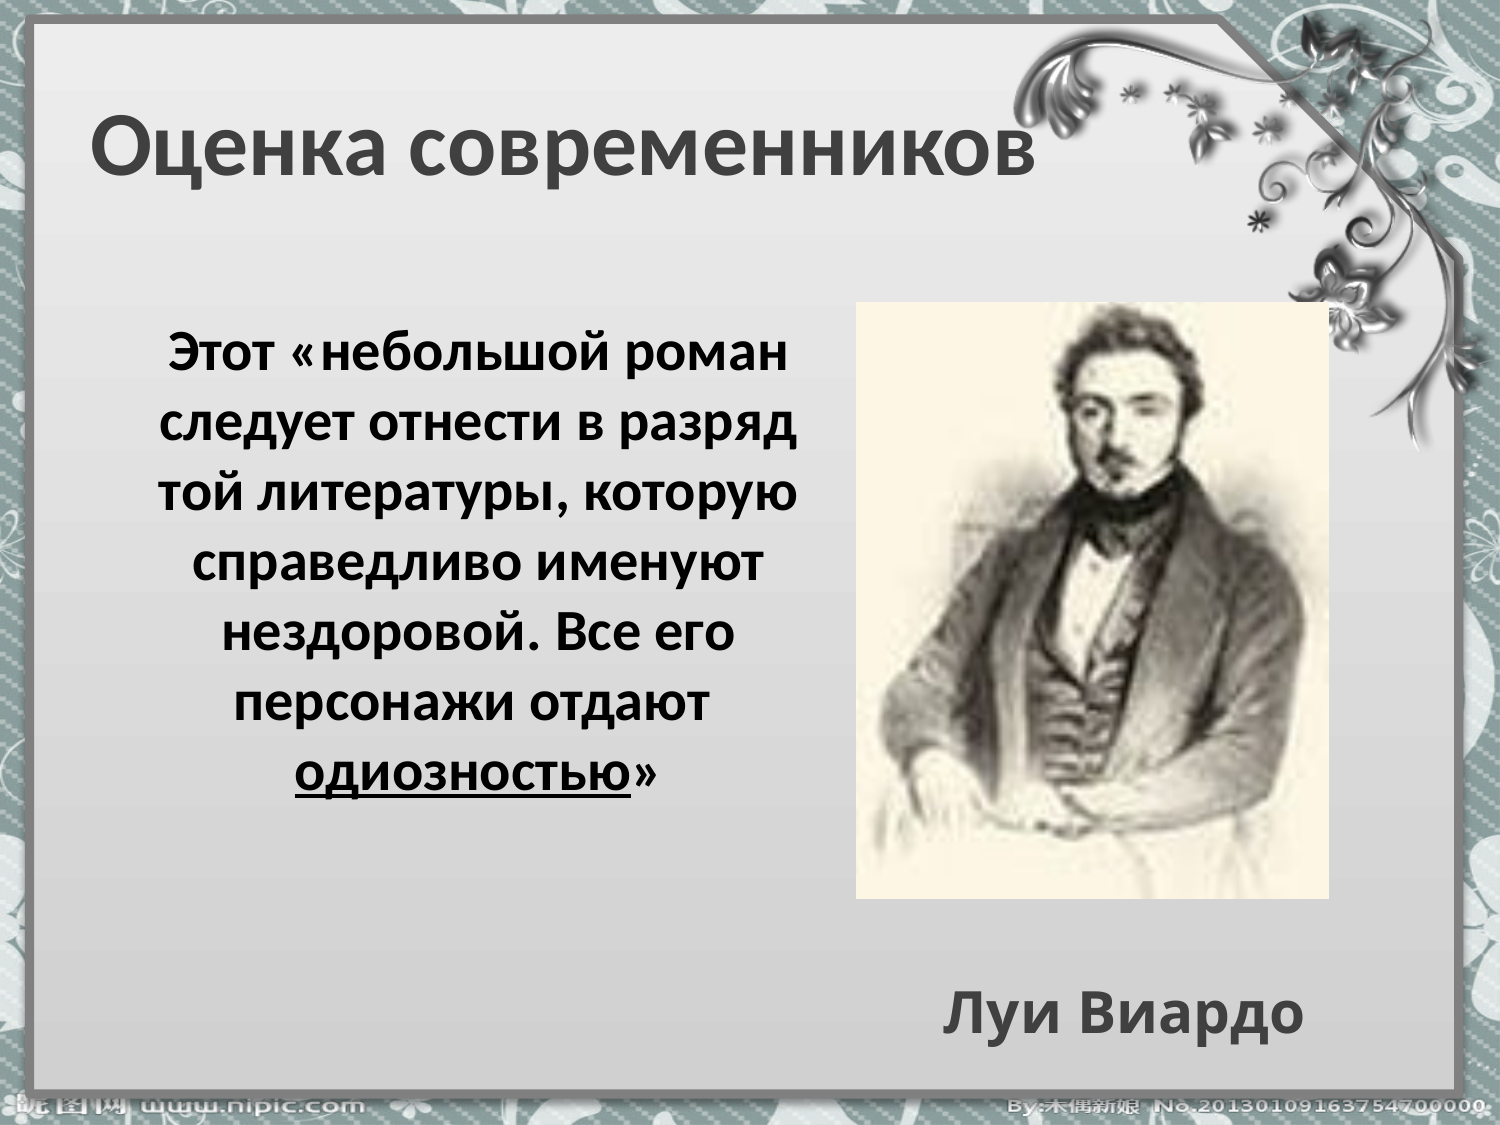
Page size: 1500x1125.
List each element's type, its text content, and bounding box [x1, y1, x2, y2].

text_box Этот «небольшой роман следует отнести в разряд той литературы, которую справедливо именуют нездоровой. Все его персонажи отдают одиозностью» [103, 304, 852, 810]
text_box Луи Виардо [928, 968, 1321, 1053]
title Оценка современников [75, 45, 1425, 233]
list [856, 302, 1330, 899]
picture [0, 0, 1500, 1125]
